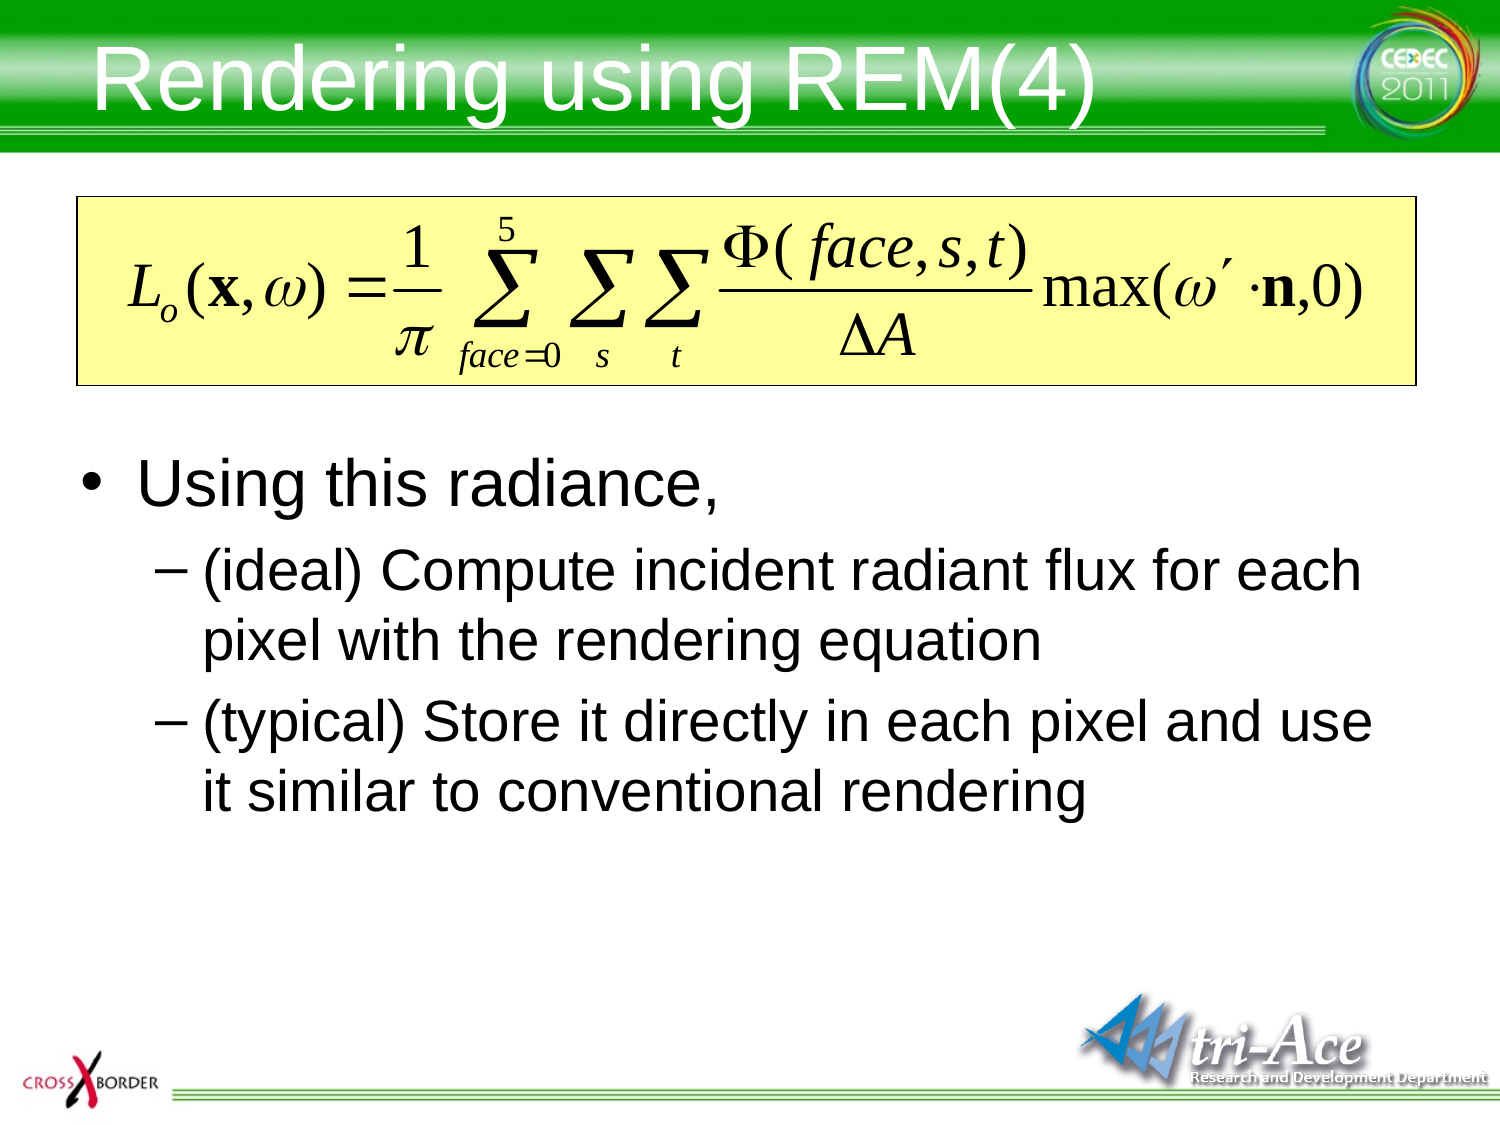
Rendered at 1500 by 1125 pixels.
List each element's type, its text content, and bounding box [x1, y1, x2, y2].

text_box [117, 200, 1376, 386]
picture [0, 0, 1500, 155]
title Rendering using REM(4) [74, 7, 1426, 140]
list Using this radiance, (ideal) Compute incident radiant flux for each pixel with the rendering equation (typical) Store it directly in each pixel and use it similar to conventional rendering [65, 432, 1417, 859]
picture [0, 987, 1500, 1125]
text_box [76, 196, 1416, 386]
